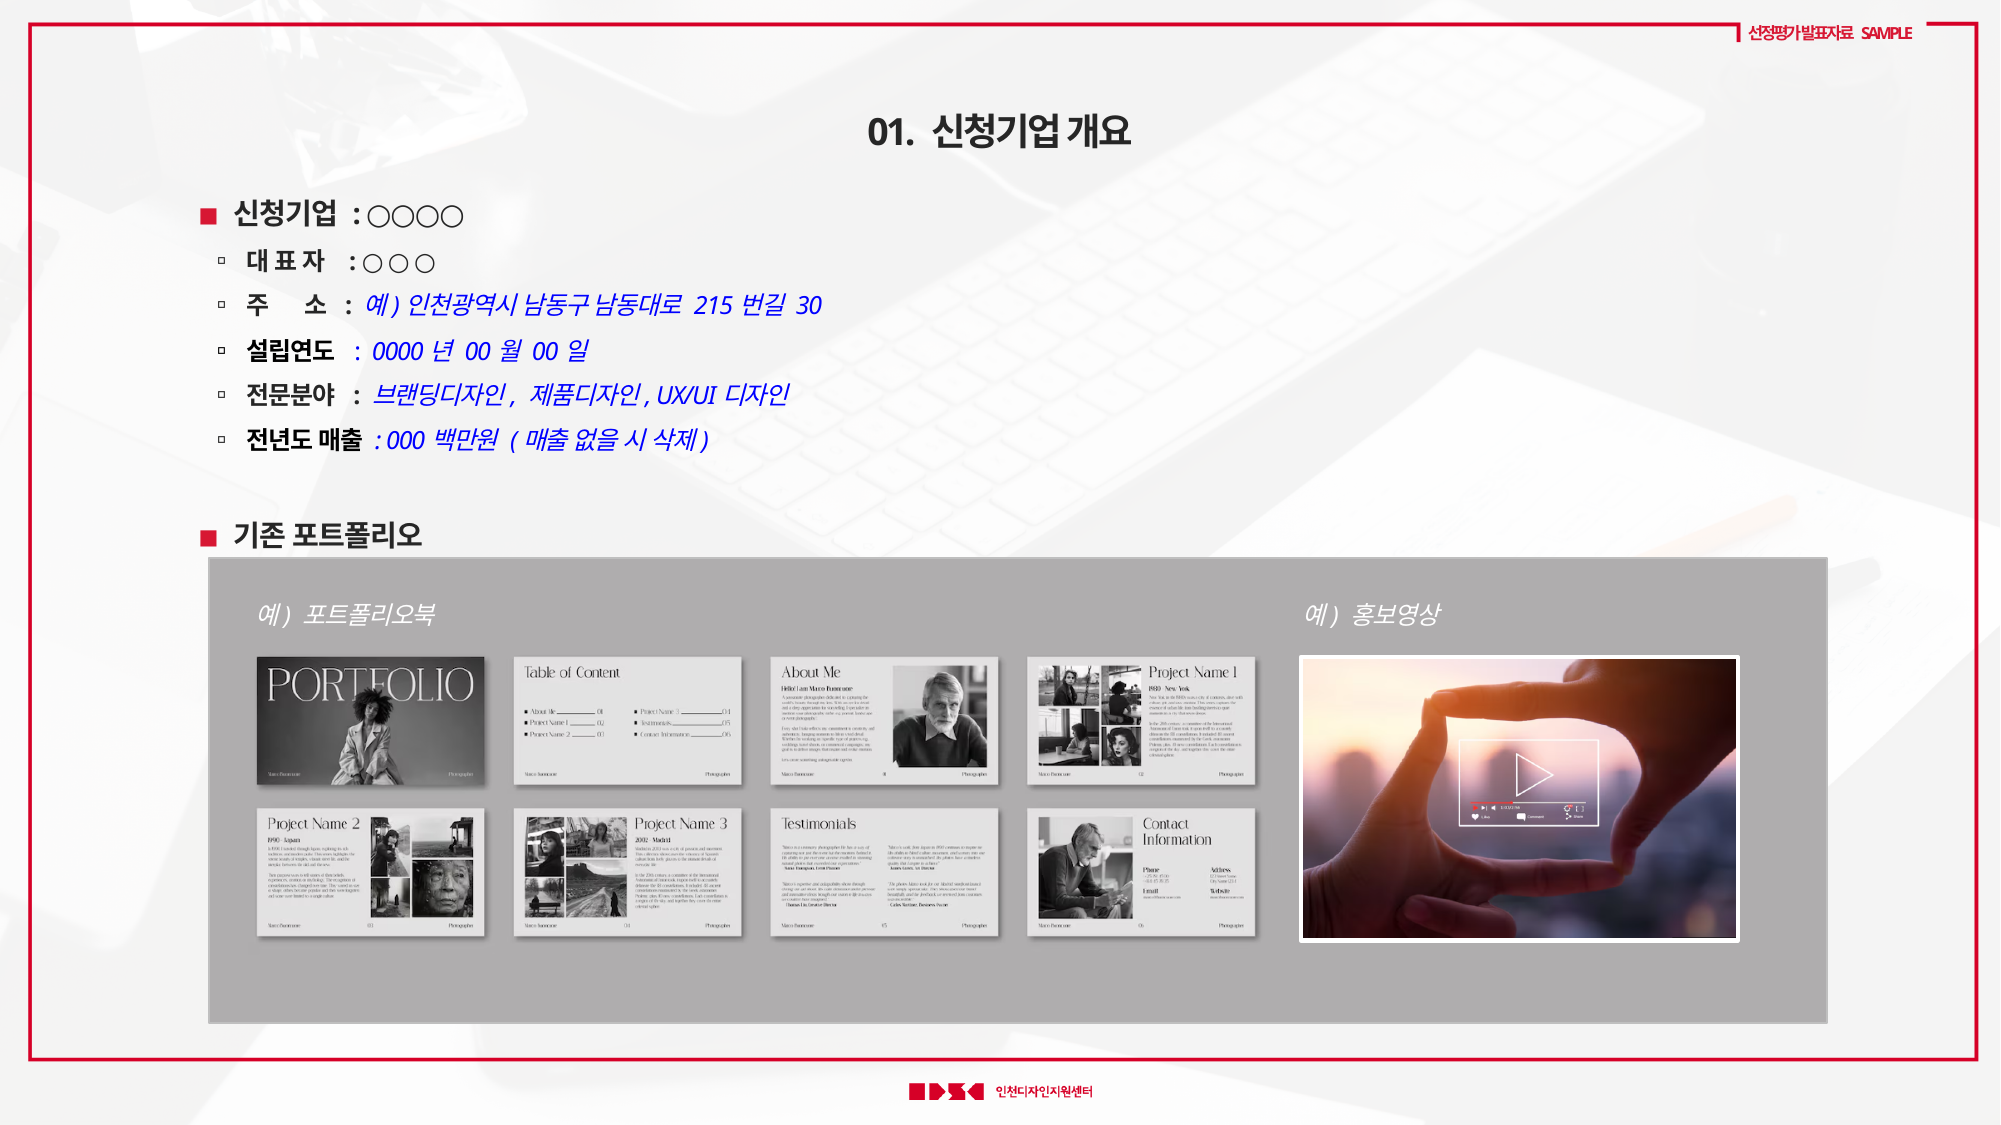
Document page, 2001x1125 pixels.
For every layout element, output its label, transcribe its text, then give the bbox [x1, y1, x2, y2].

text_box 01. 신청기업 개요 [448, 91, 1552, 161]
text_box ◾ 신청기업 : ○○○○ ▫ 대 표 자 : ○ ○ ○ ▫ 주 소 : 예)인천광역시 남동구 남동대로 215번길 30 ▫ 설립연도 : 0000년 00월 00일 ▫ 전문분야 : 브랜딩디자인, 제품디자인, UX/UI디자인 ▫ 전년도 매출 : 000백만원 (매출 없을 시 삭제) ◾ 기존 포트폴리오 [183, 170, 1005, 560]
text_box [206, 556, 1829, 1025]
picture [0, 0, 2001, 1125]
text_box 예) 홍보영상 [1287, 592, 1454, 637]
text_box 선정평가 발표자료 SAMPLE [1725, 15, 1938, 51]
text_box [1300, 656, 1739, 941]
